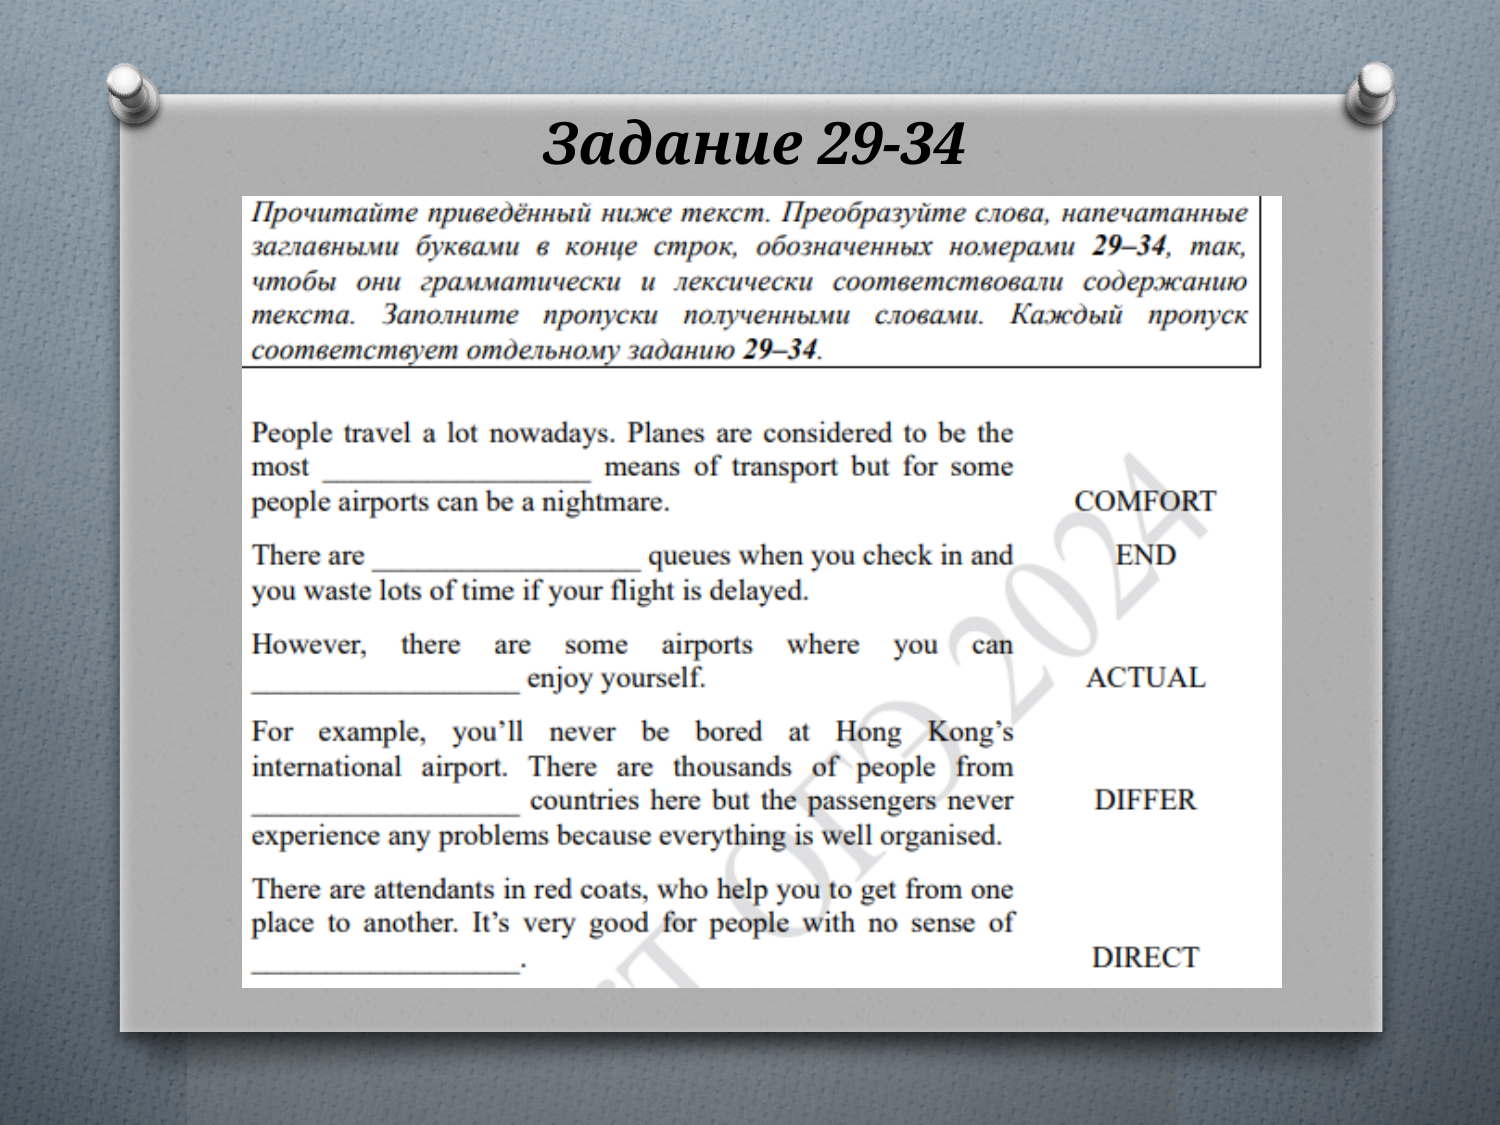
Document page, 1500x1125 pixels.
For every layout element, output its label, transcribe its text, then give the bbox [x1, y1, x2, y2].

picture [75, 29, 183, 153]
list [241, 195, 1282, 988]
title Задание 29-34 [183, 42, 1326, 240]
picture [1326, 35, 1439, 156]
